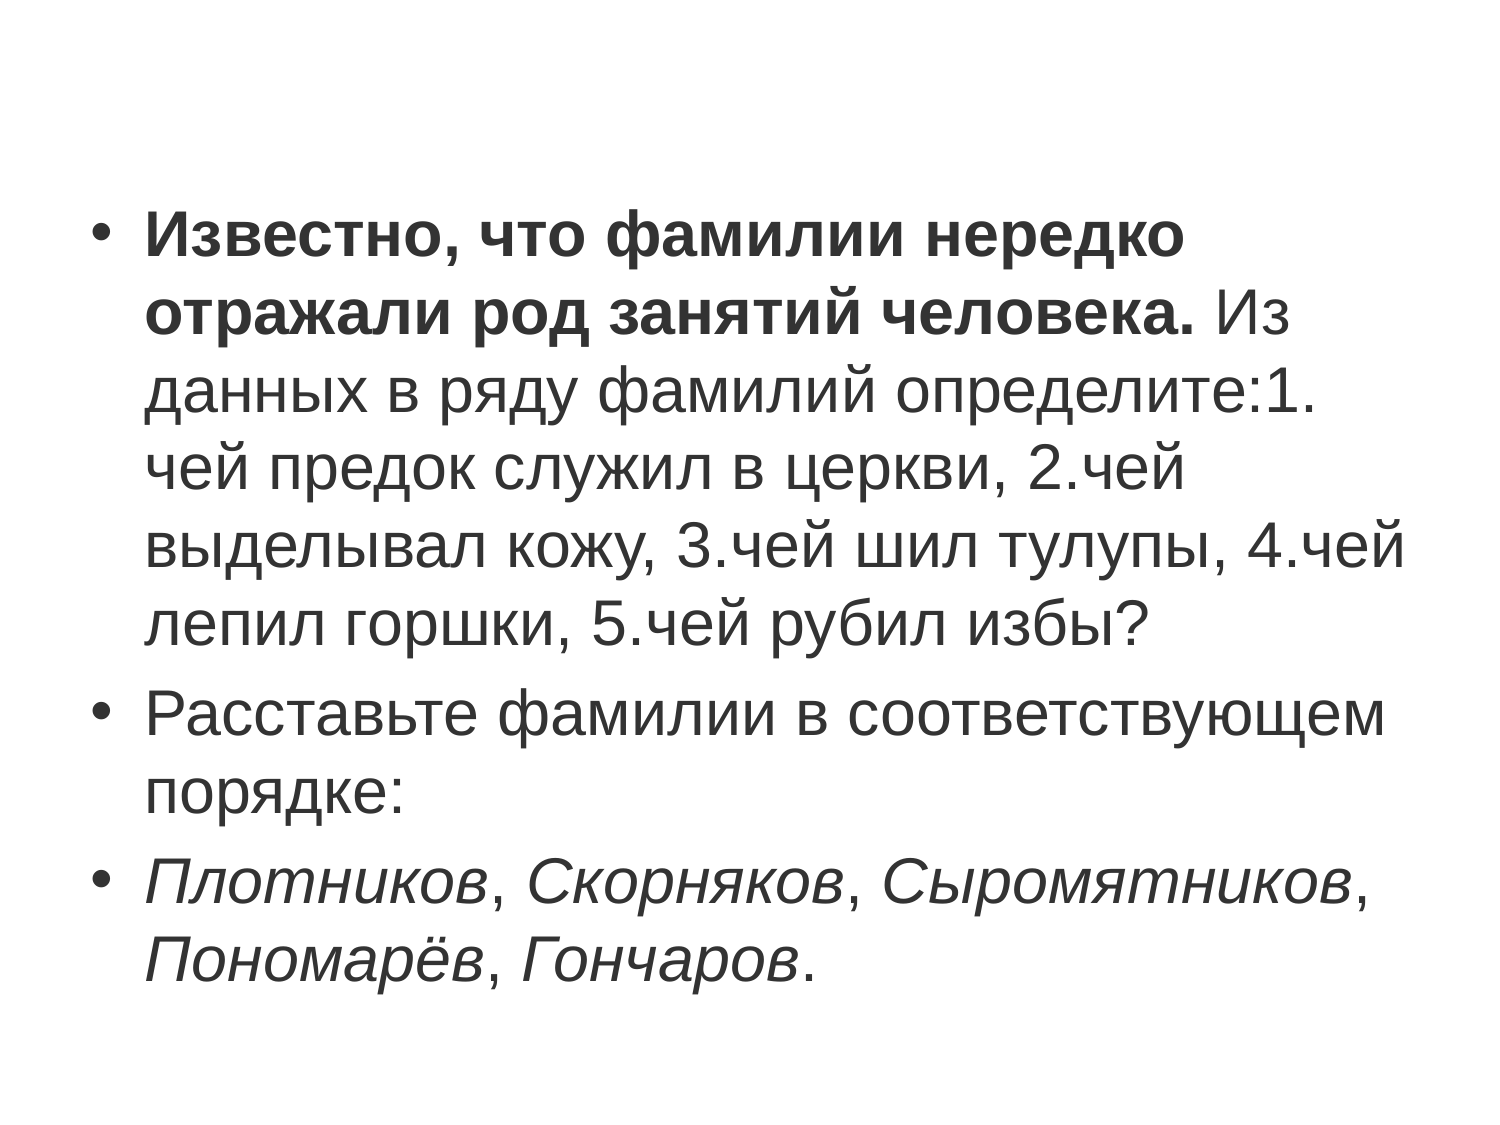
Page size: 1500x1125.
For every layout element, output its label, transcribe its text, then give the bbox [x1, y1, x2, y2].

list Известно, что фамилии нередко отражали род занятий человека. Из данных в ряду фамилий определите:1. чей предок служил в церкви, 2.чей выделывал кожу, 3.чей шил тулупы, 4.чей лепил горшки, 5.чей рубил избы? Расставьте фамилии в соответствующем порядке: Плотников, Скорняков, Сыромятников, Пономарёв, Гончаров. [75, 184, 1425, 1005]
